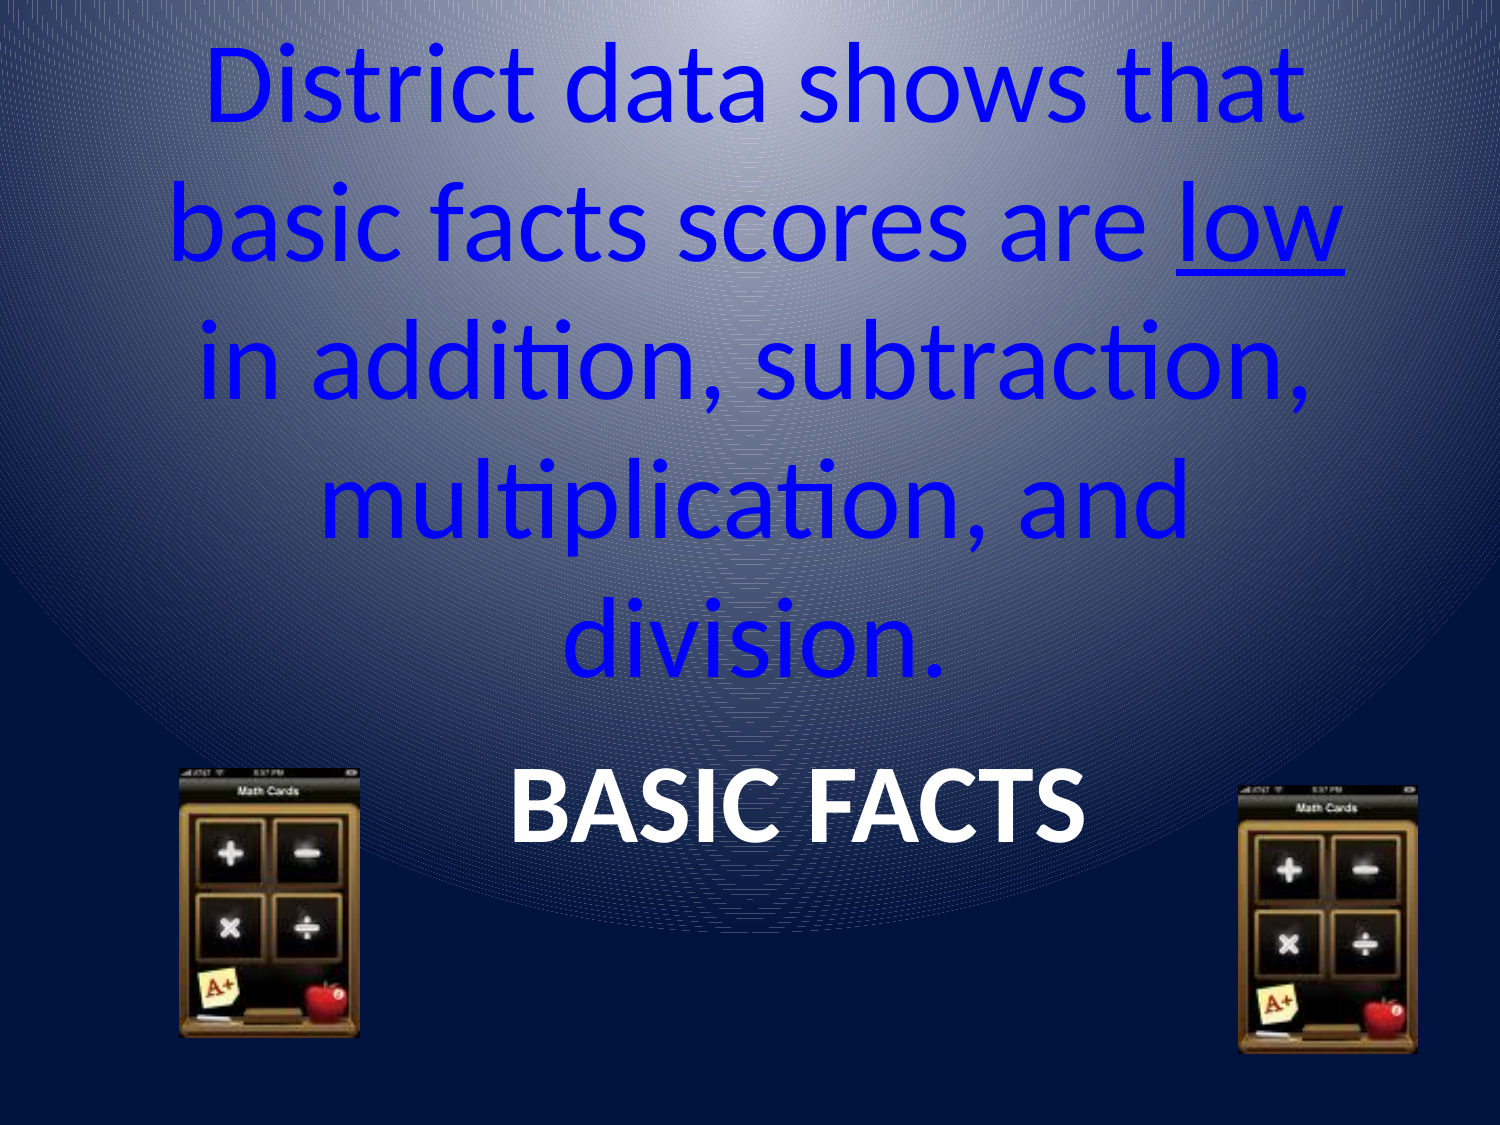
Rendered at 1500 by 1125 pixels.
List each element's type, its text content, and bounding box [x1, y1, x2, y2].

picture [179, 768, 360, 1038]
title Basic Facts [118, 723, 1394, 1092]
picture [1237, 784, 1418, 1055]
list District data shows that basic facts scores are low in addition, subtraction, multiplication, and division. [118, 0, 1394, 723]
